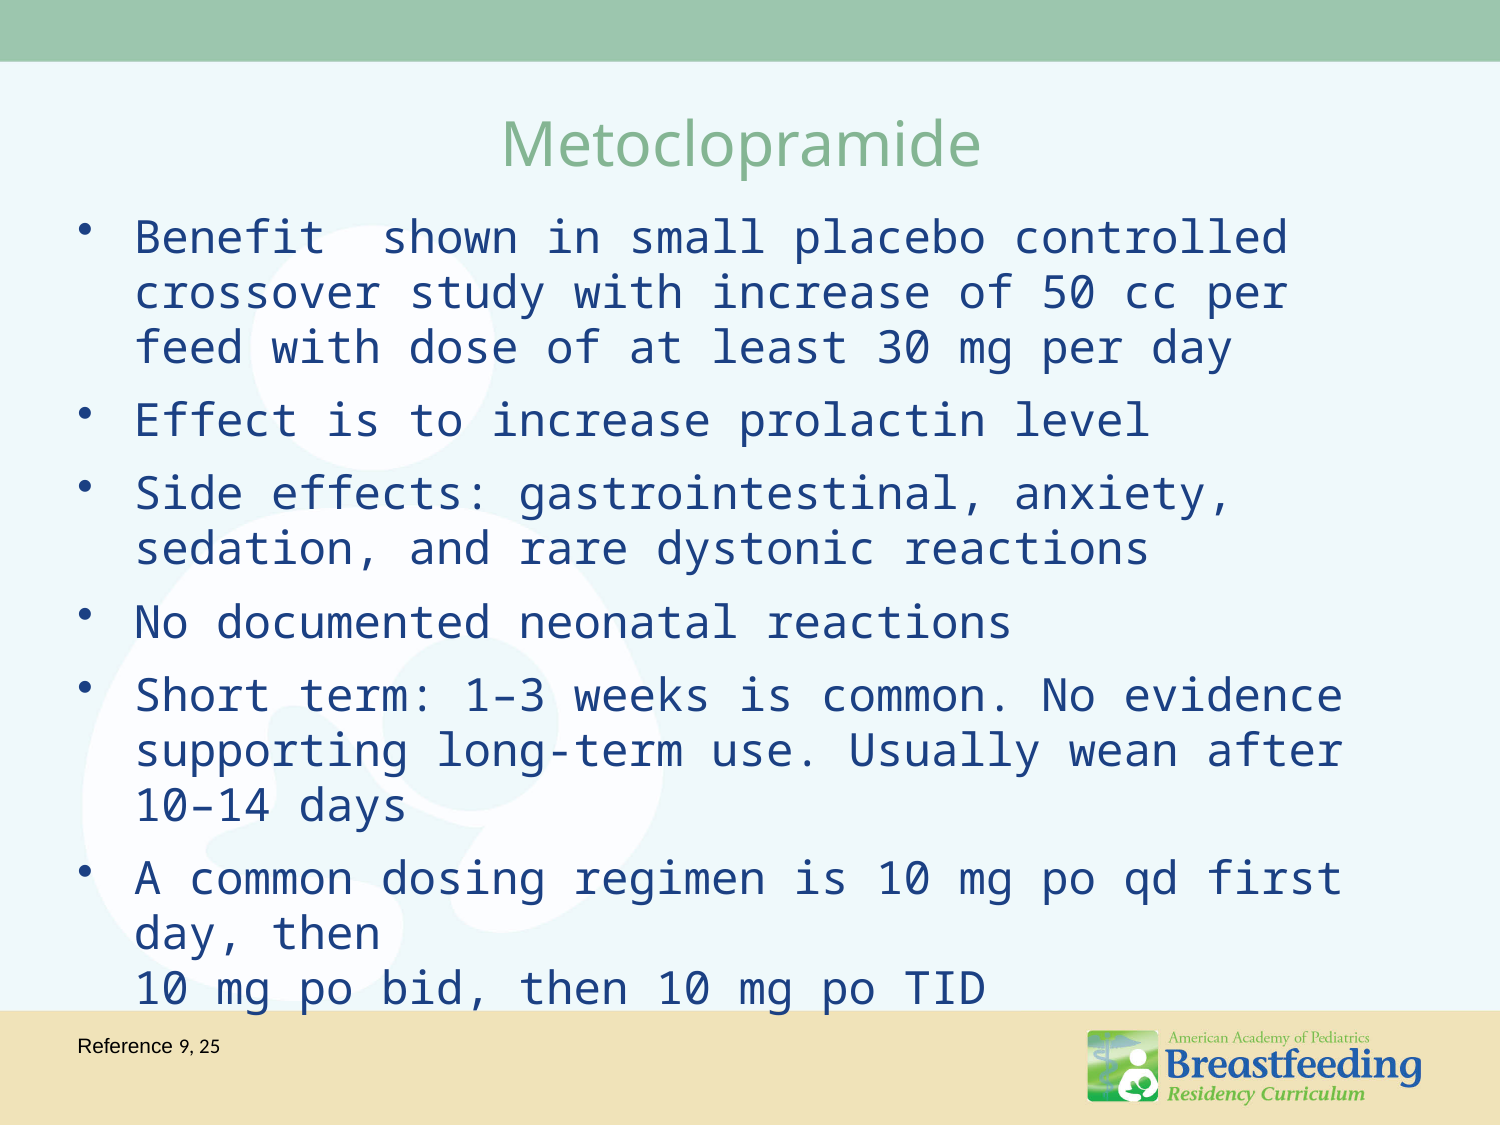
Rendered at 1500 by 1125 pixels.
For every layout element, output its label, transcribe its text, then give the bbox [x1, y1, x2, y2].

picture [0, 0, 1500, 1125]
list Benefit shown in small placebo controlled crossover study with increase of 50 cc per feed with dose of at least 30 mg per day Effect is to increase prolactin level Side effects: gastrointestinal, anxiety, sedation, and rare dystonic reactions No documented neonatal reactions Short term: 1–3 weeks is common. No evidence supporting long-term use. Usually wean after 10–14 days A common dosing regimen is 10 mg po qd first day, then 10 mg po bid, then 10 mg po TID [62, 199, 1426, 988]
title Metoclopramide [74, 87, 1426, 196]
text_box Reference 9, 25 [62, 1025, 325, 1065]
